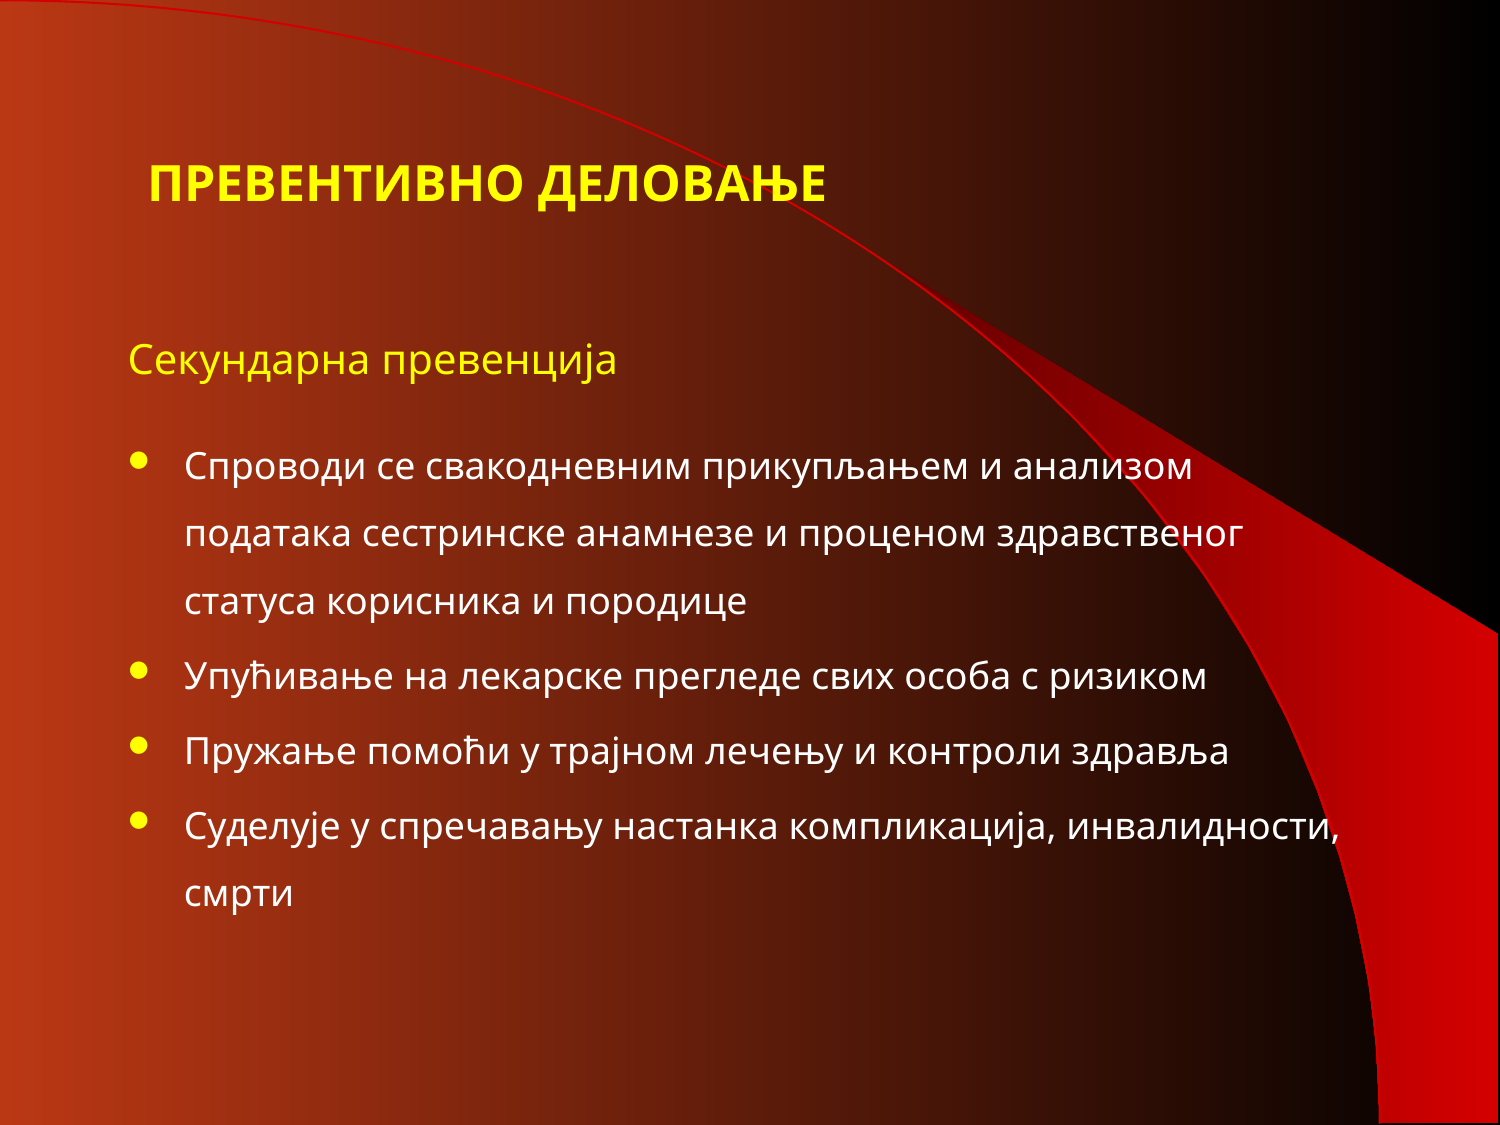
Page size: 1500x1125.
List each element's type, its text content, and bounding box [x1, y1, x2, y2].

list Секундарна превенција Спроводи се свакодневним прикупљањем и анализом података сестринске анамнезе и проценом здравственог статуса корисника и породице Упућивање на лекарске прегледе свих особа с ризиком Пружање помоћи у трајном лечењу и контроли здравља Суделује у спречавању настанка компликација, инвалидности, смрти [112, 324, 1388, 1000]
title ПРЕВЕНТИВНО ДЕЛОВАЊЕ [49, 112, 926, 251]
